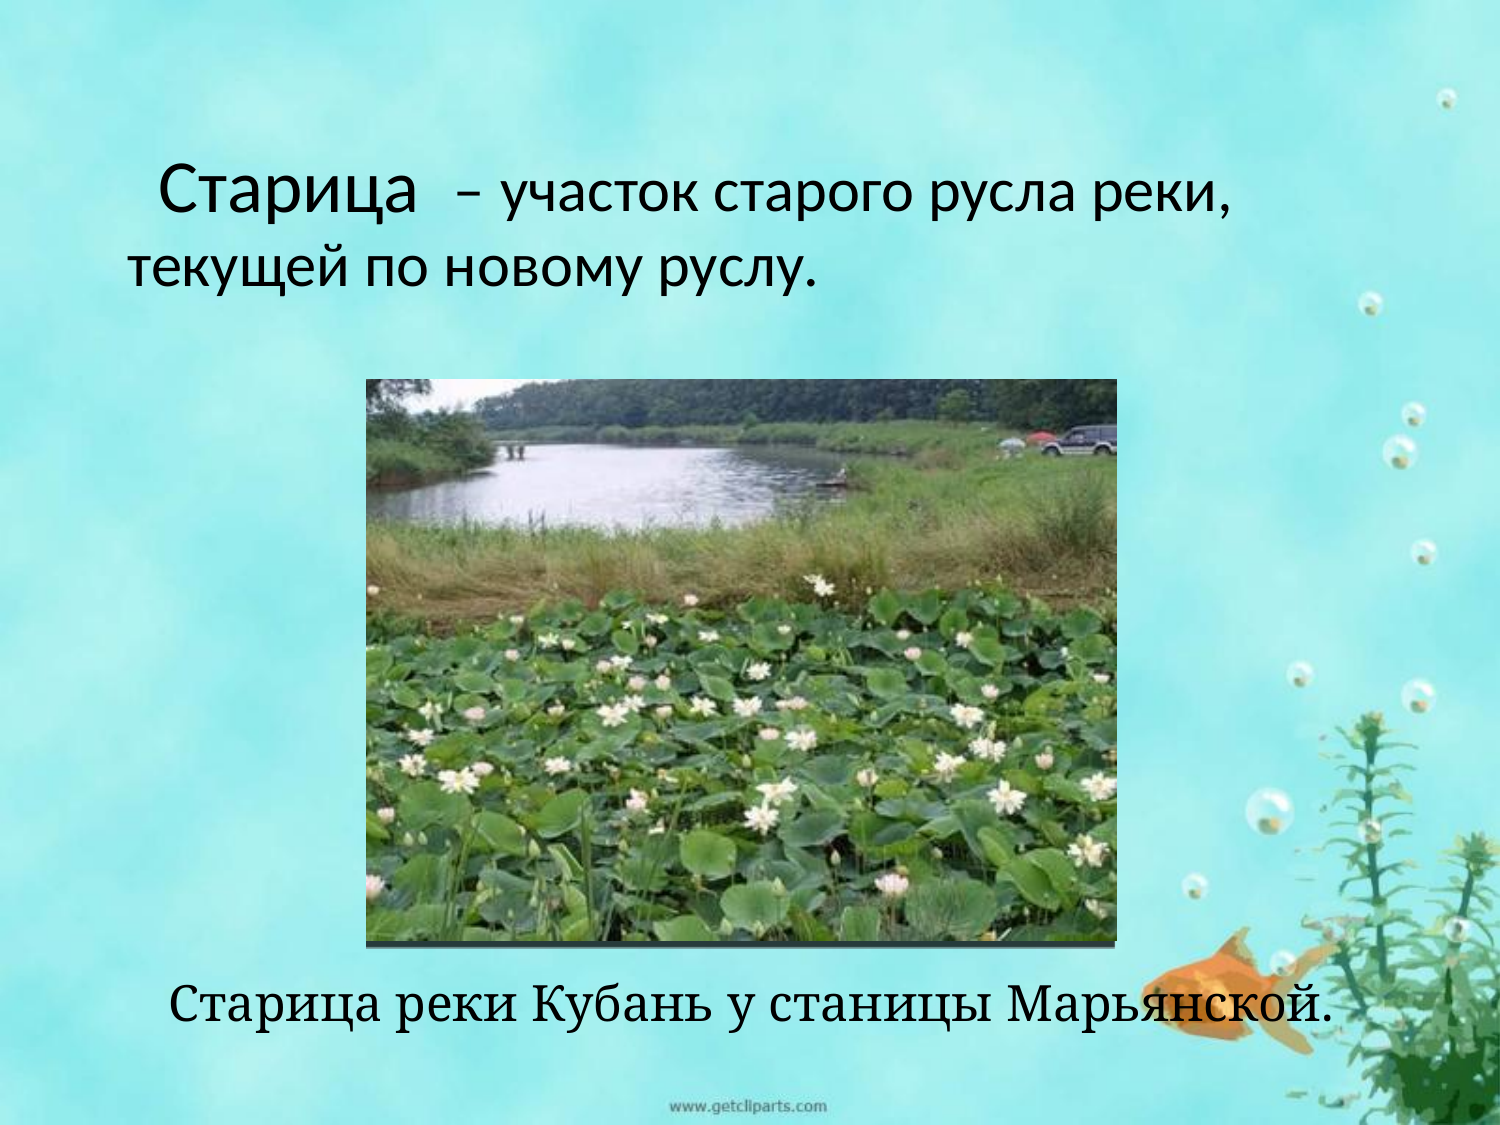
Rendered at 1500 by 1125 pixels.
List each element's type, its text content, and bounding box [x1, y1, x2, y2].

title Старица [76, 124, 502, 240]
picture [0, 0, 1500, 1125]
list – участок старого русла реки, текущей по новому руслу. [112, 141, 1436, 398]
text_box Старица реки Кубань у станицы Марьянской. [76, 964, 1427, 1125]
